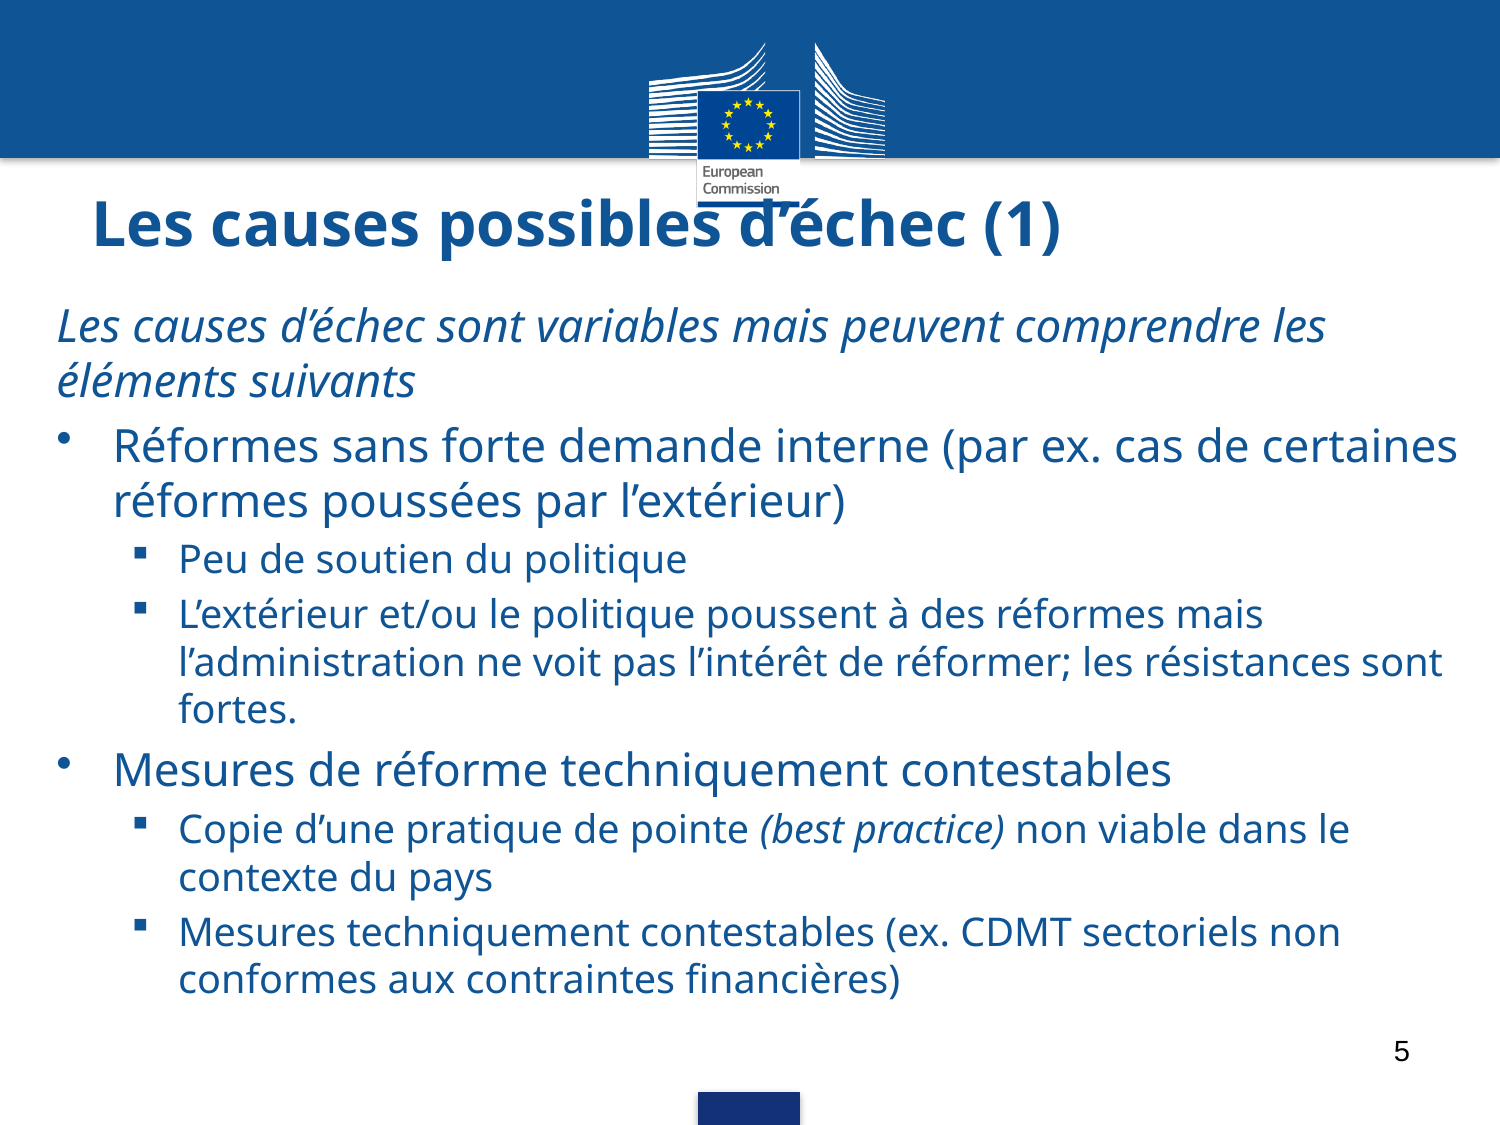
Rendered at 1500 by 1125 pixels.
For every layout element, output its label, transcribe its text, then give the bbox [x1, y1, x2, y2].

title Les causes possibles d’échec (1) [76, 172, 1427, 270]
list Les causes d’échec sont variables mais peuvent comprendre les éléments suivants Réformes sans forte demande interne (par ex. cas de certaines réformes poussées par l’extérieur) Peu de soutien du politique L’extérieur et/ou le politique poussent à des réformes mais l’administration ne voit pas l’intérêt de réformer; les résistances sont fortes. Mesures de réforme techniquement contestables Copie d’une pratique de pointe (best practice) non viable dans le contexte du pays Mesures techniquement contestables (ex. CDMT sectoriels non conformes aux contraintes financières) [41, 289, 1500, 1008]
picture [649, 42, 885, 172]
slide_number 5 [1074, 1024, 1426, 1103]
